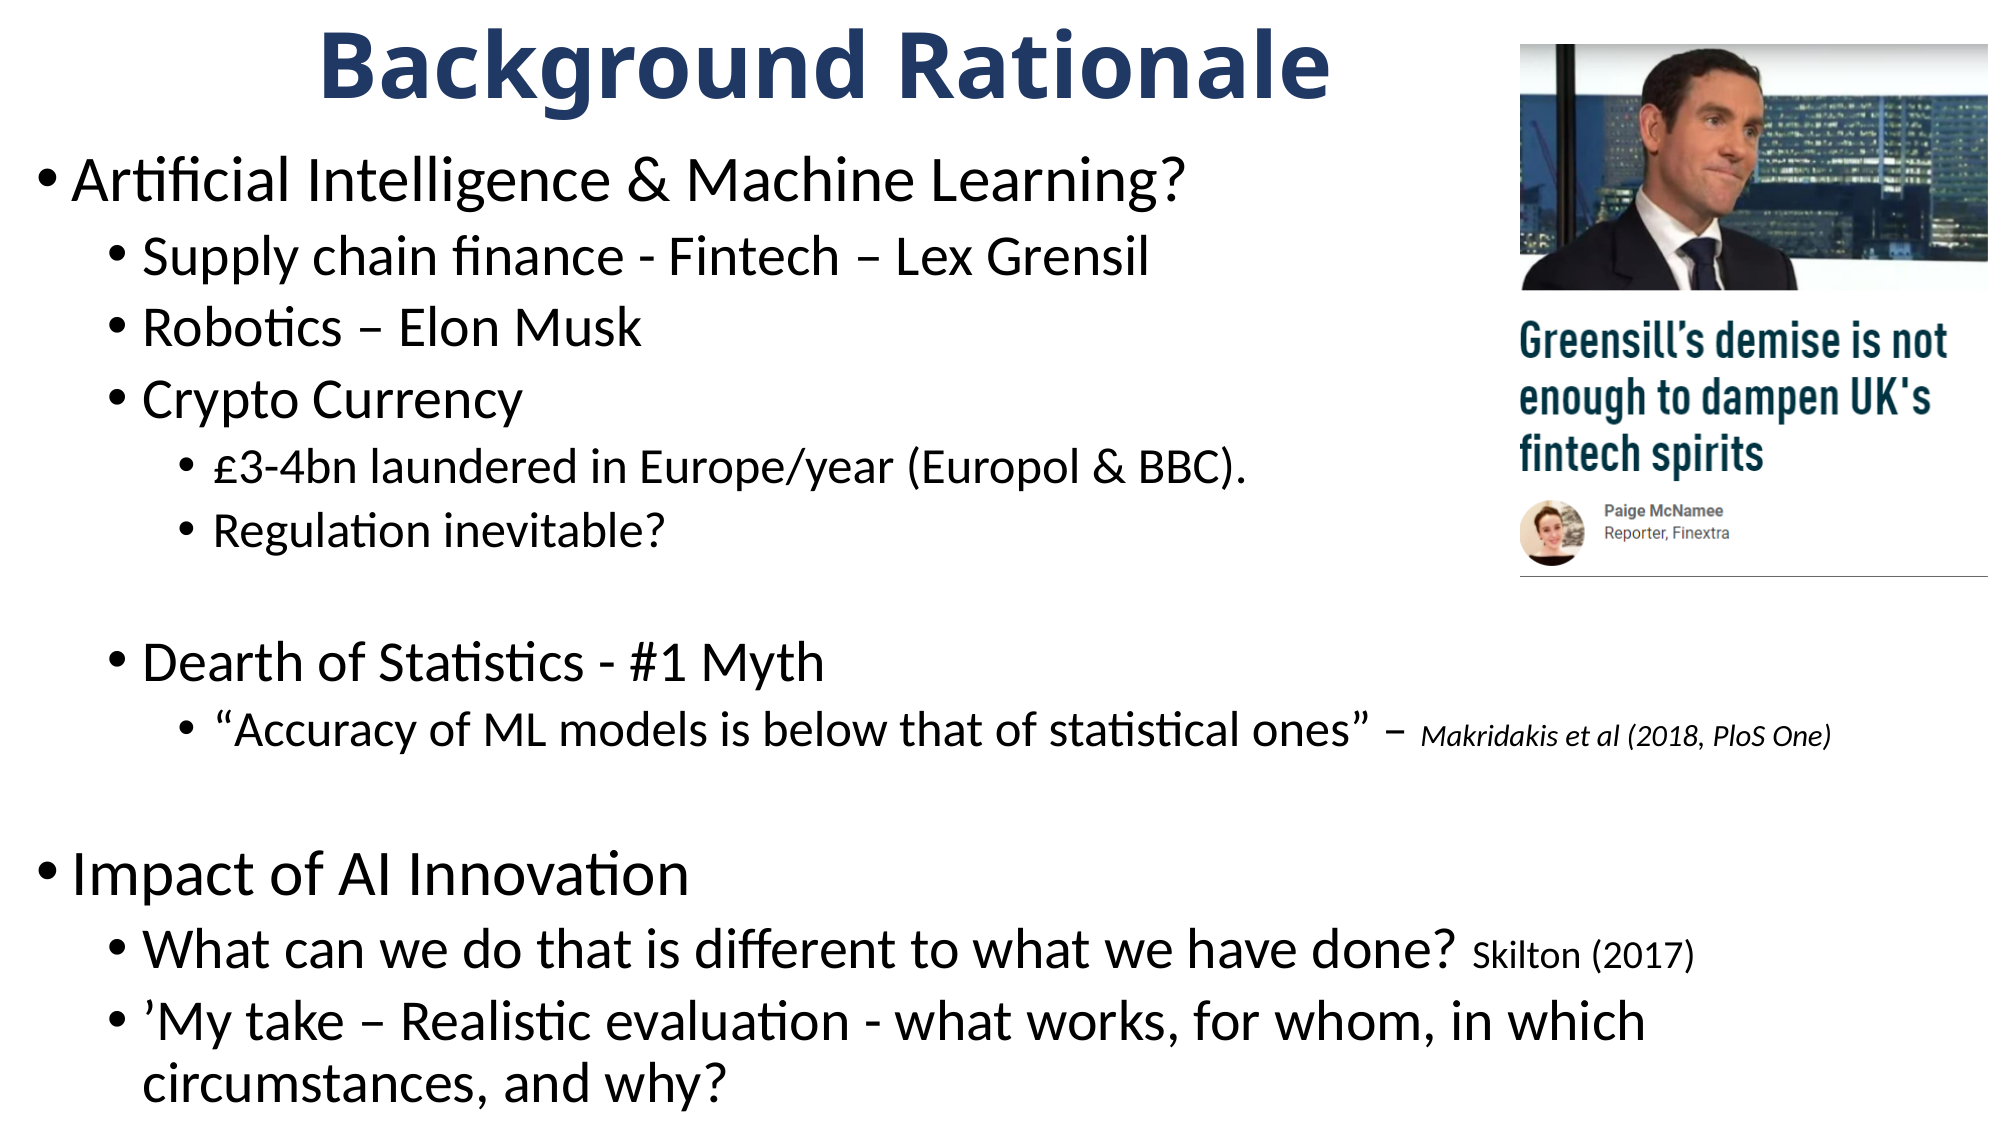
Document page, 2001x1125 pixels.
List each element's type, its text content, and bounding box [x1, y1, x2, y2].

title Background Rationale [301, 0, 1606, 138]
list Artificial Intelligence & Machine Learning? Supply chain finance - Fintech – Lex Grensil Robotics – Elon Musk Crypto Currency £3-4bn laundered in Europe/year (Europol & BBC). Regulation inevitable? Dearth of Statistics - #1 Myth “Accuracy of ML models is below that of statistical ones” – Makridakis et al (2018, PloS One) Impact of AI Innovation What can we do that is different to what we have done? Skilton (2017) ’My take – Realistic evaluation - what works, for whom, in which circumstances, and why? [21, 138, 2000, 1125]
picture [1520, 44, 2000, 577]
